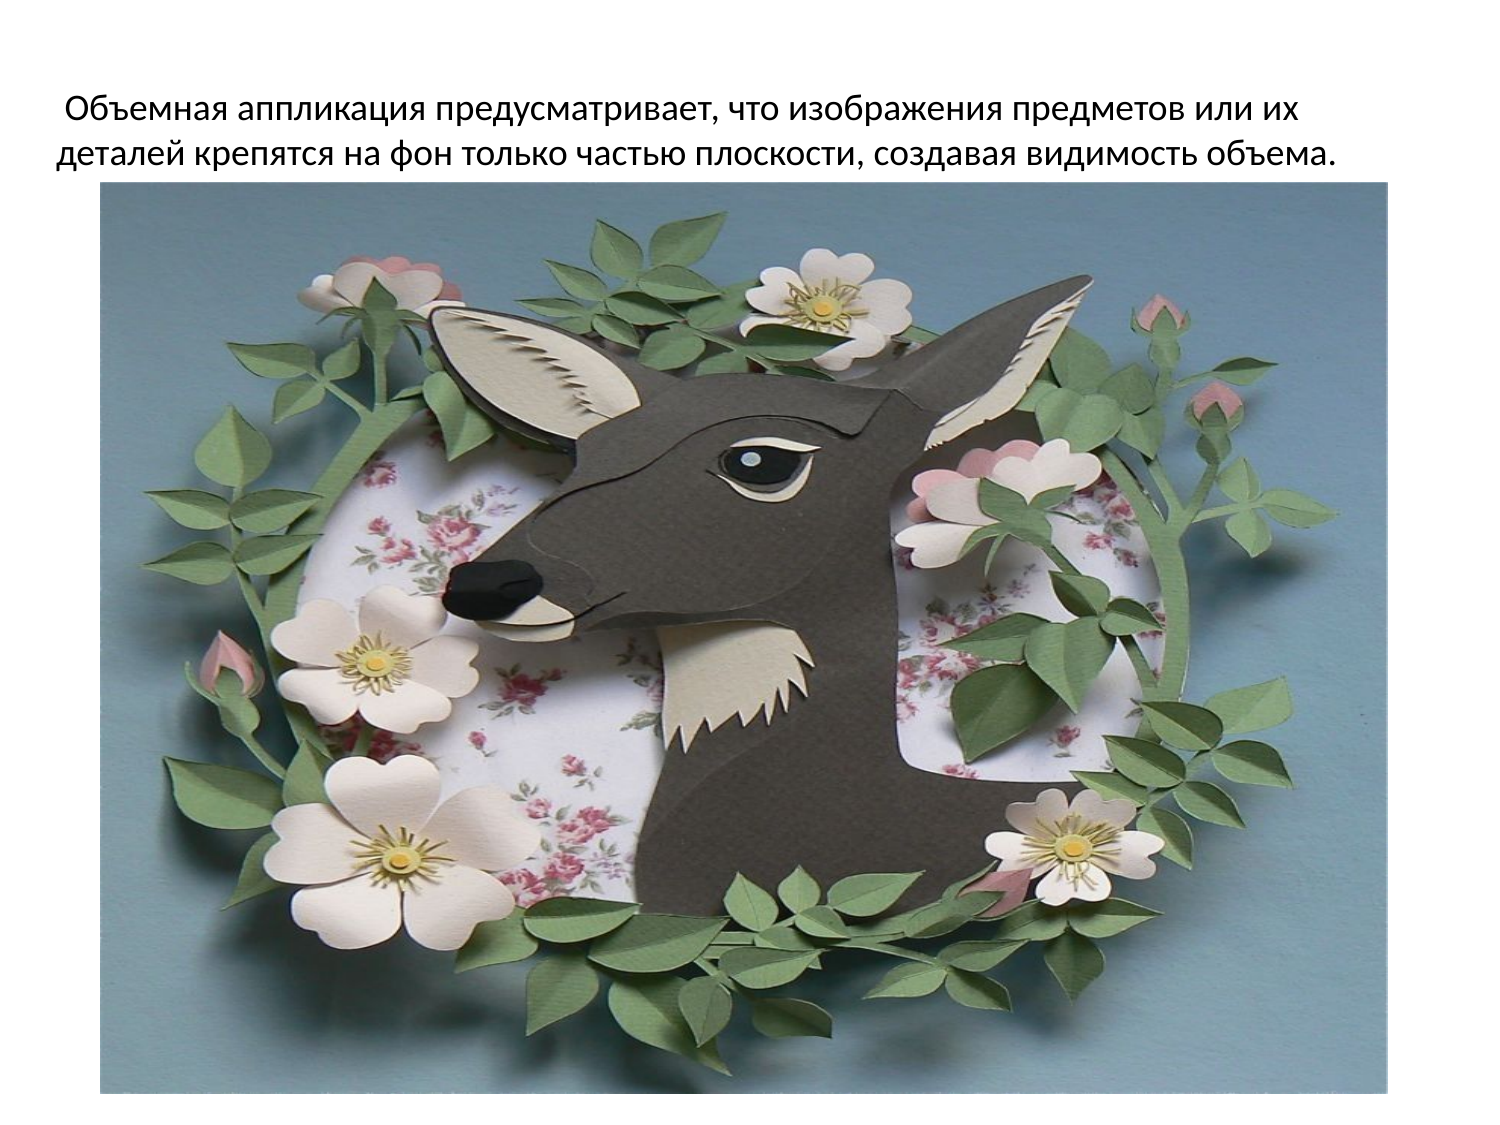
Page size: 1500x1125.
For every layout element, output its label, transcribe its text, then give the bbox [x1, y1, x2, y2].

text_box Объемная аппликация предусматривает, что изображения предметов или их деталей крепятся на фон только частью плоскости, создавая видимость объема. [41, 30, 1436, 181]
picture [100, 182, 1389, 1095]
